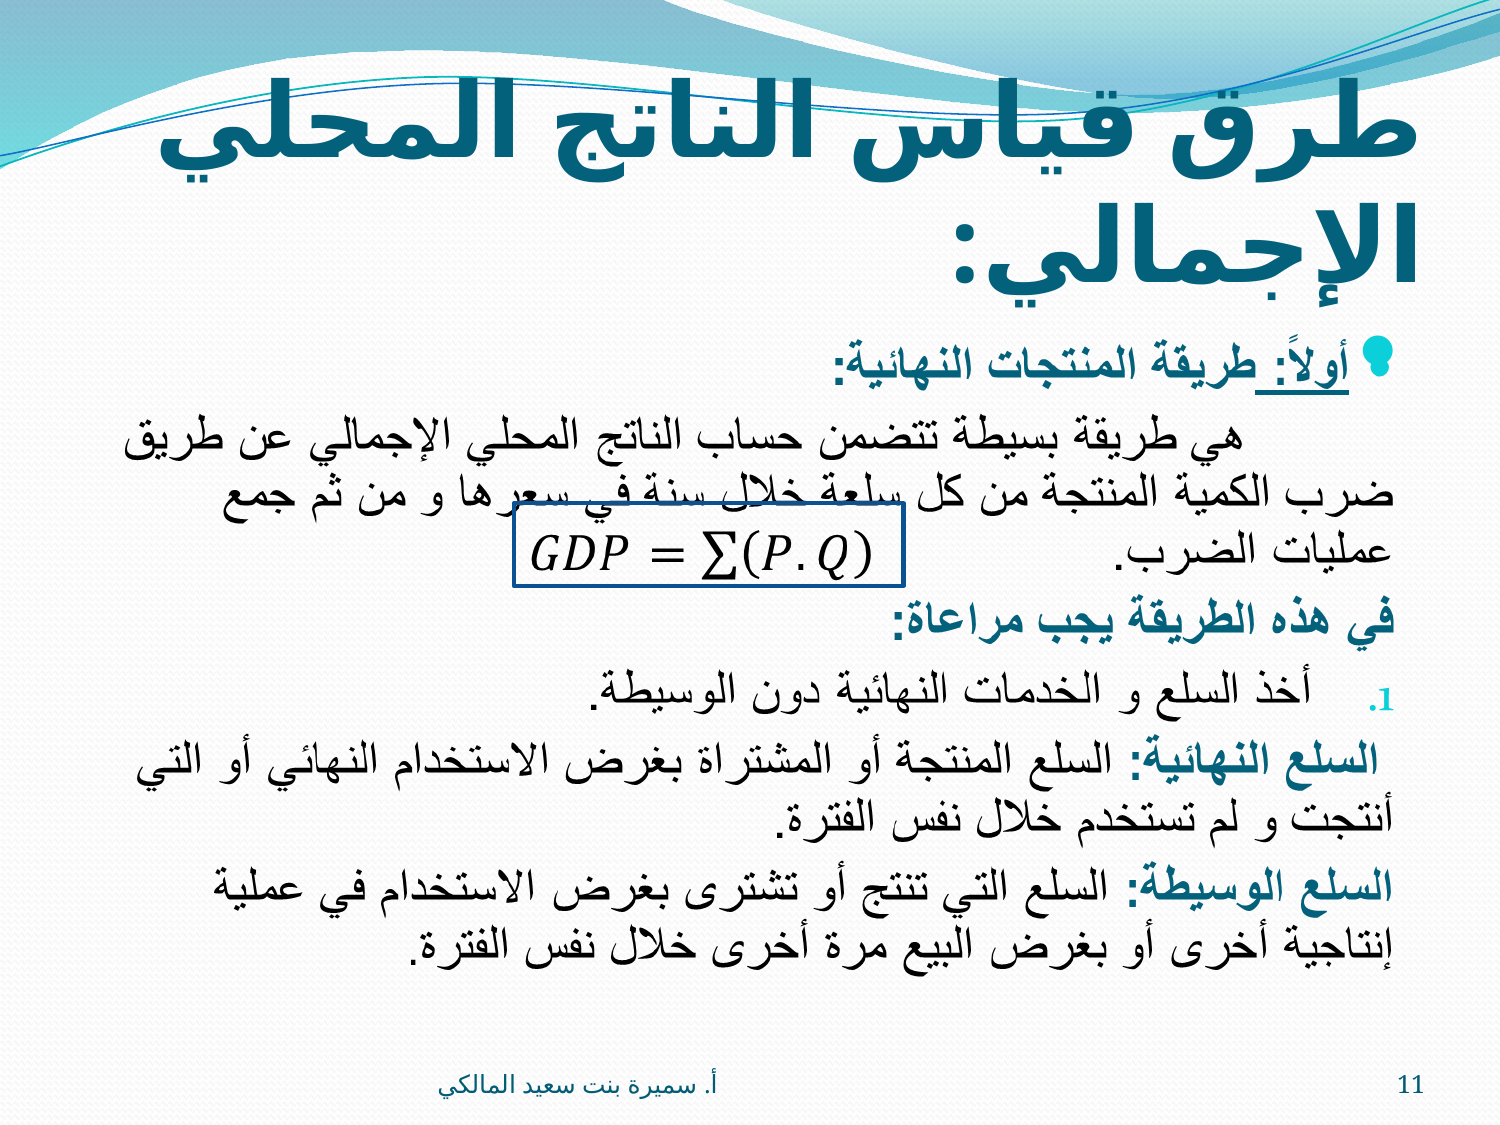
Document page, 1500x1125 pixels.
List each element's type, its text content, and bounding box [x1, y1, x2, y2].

slide_number 11 [1299, 1042, 1425, 1103]
title طرق قياس الناتج المحلي الإجمالي: [75, 115, 1425, 303]
list [75, 317, 1425, 1038]
text_box [512, 501, 906, 588]
footer أ. سميرة بنت سعيد المالكي [437, 1042, 988, 1103]
